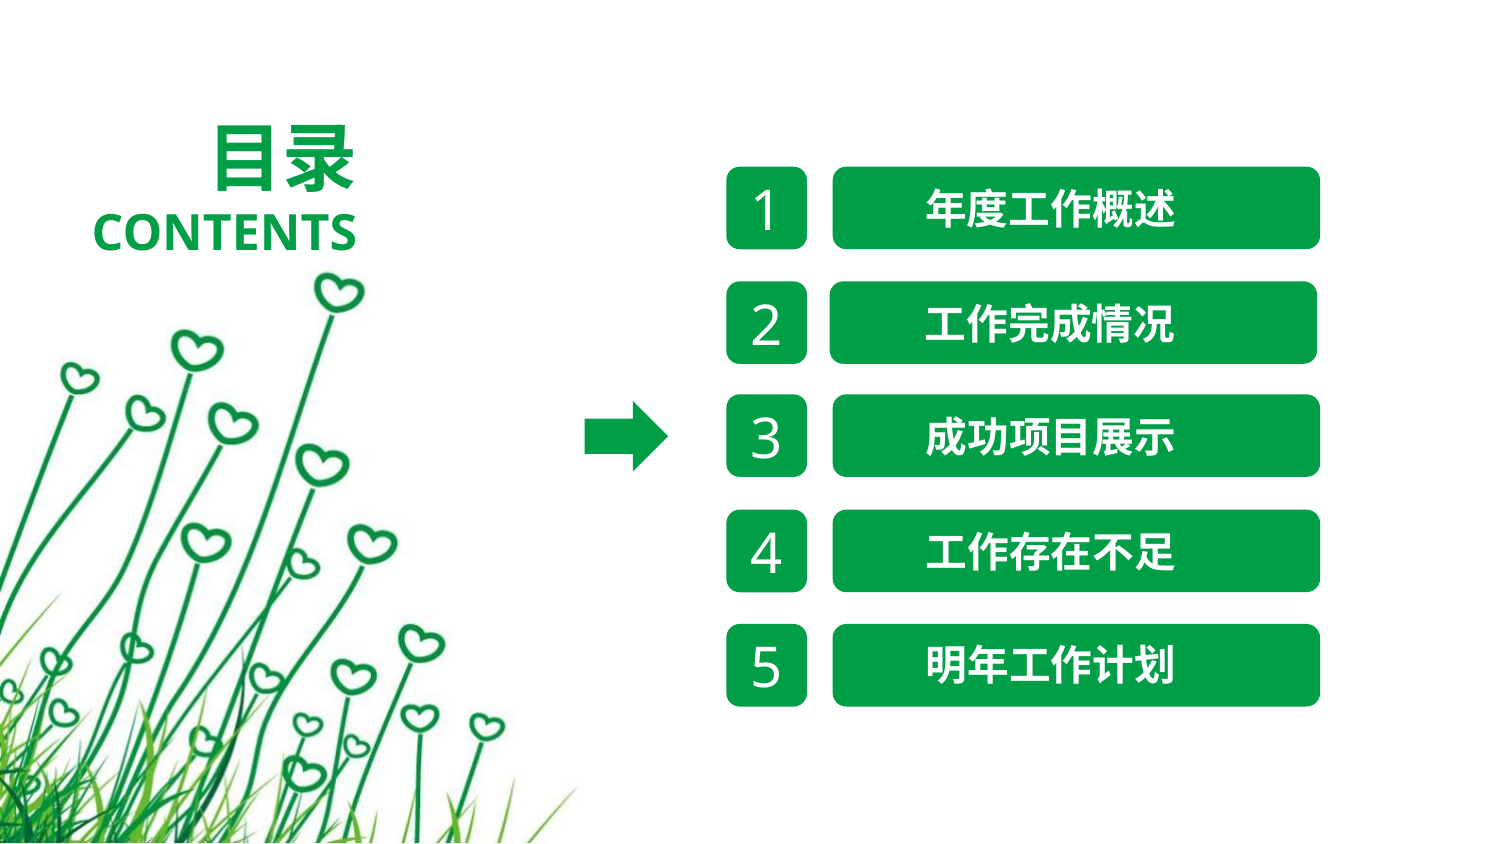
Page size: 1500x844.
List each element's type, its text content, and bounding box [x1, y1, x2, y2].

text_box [832, 623, 1321, 707]
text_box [832, 166, 1321, 250]
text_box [832, 509, 1321, 593]
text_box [829, 281, 1318, 365]
picture [0, 162, 1211, 844]
text_box 目录 CONTENTS [17, 102, 372, 161]
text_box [832, 394, 1321, 478]
